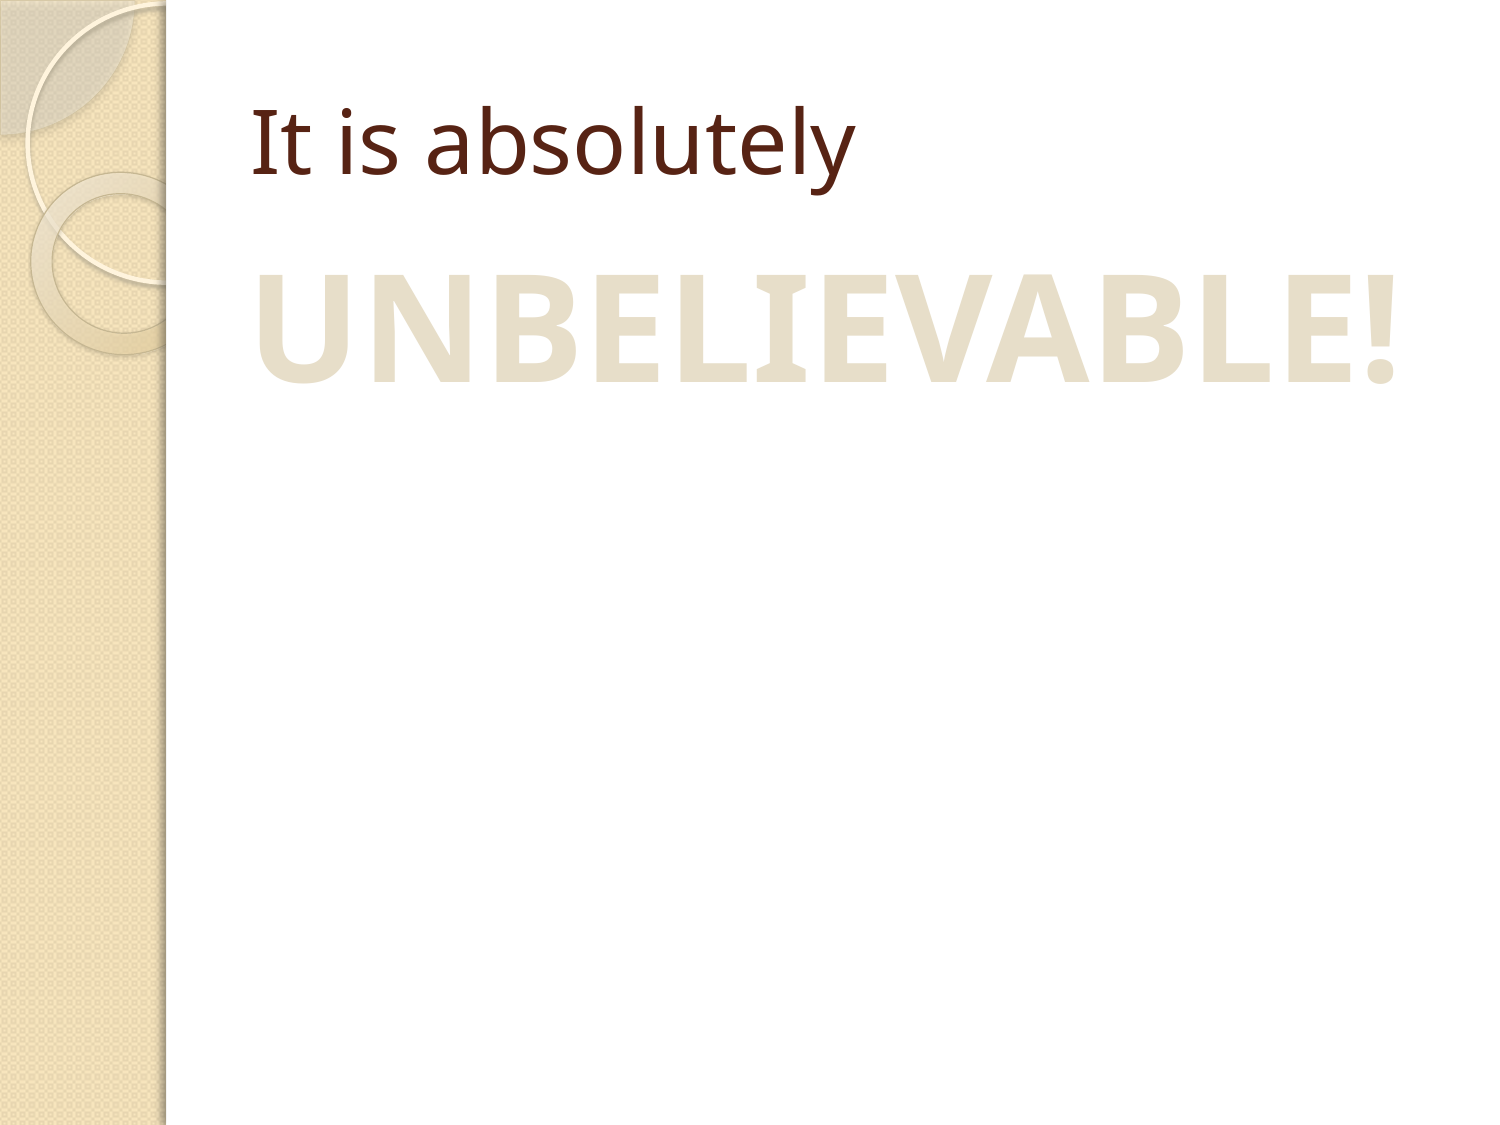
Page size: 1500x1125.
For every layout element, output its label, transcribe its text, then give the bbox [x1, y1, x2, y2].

title It is absolutely [235, 45, 1466, 233]
text_box Unbelievable! [232, 224, 1418, 420]
